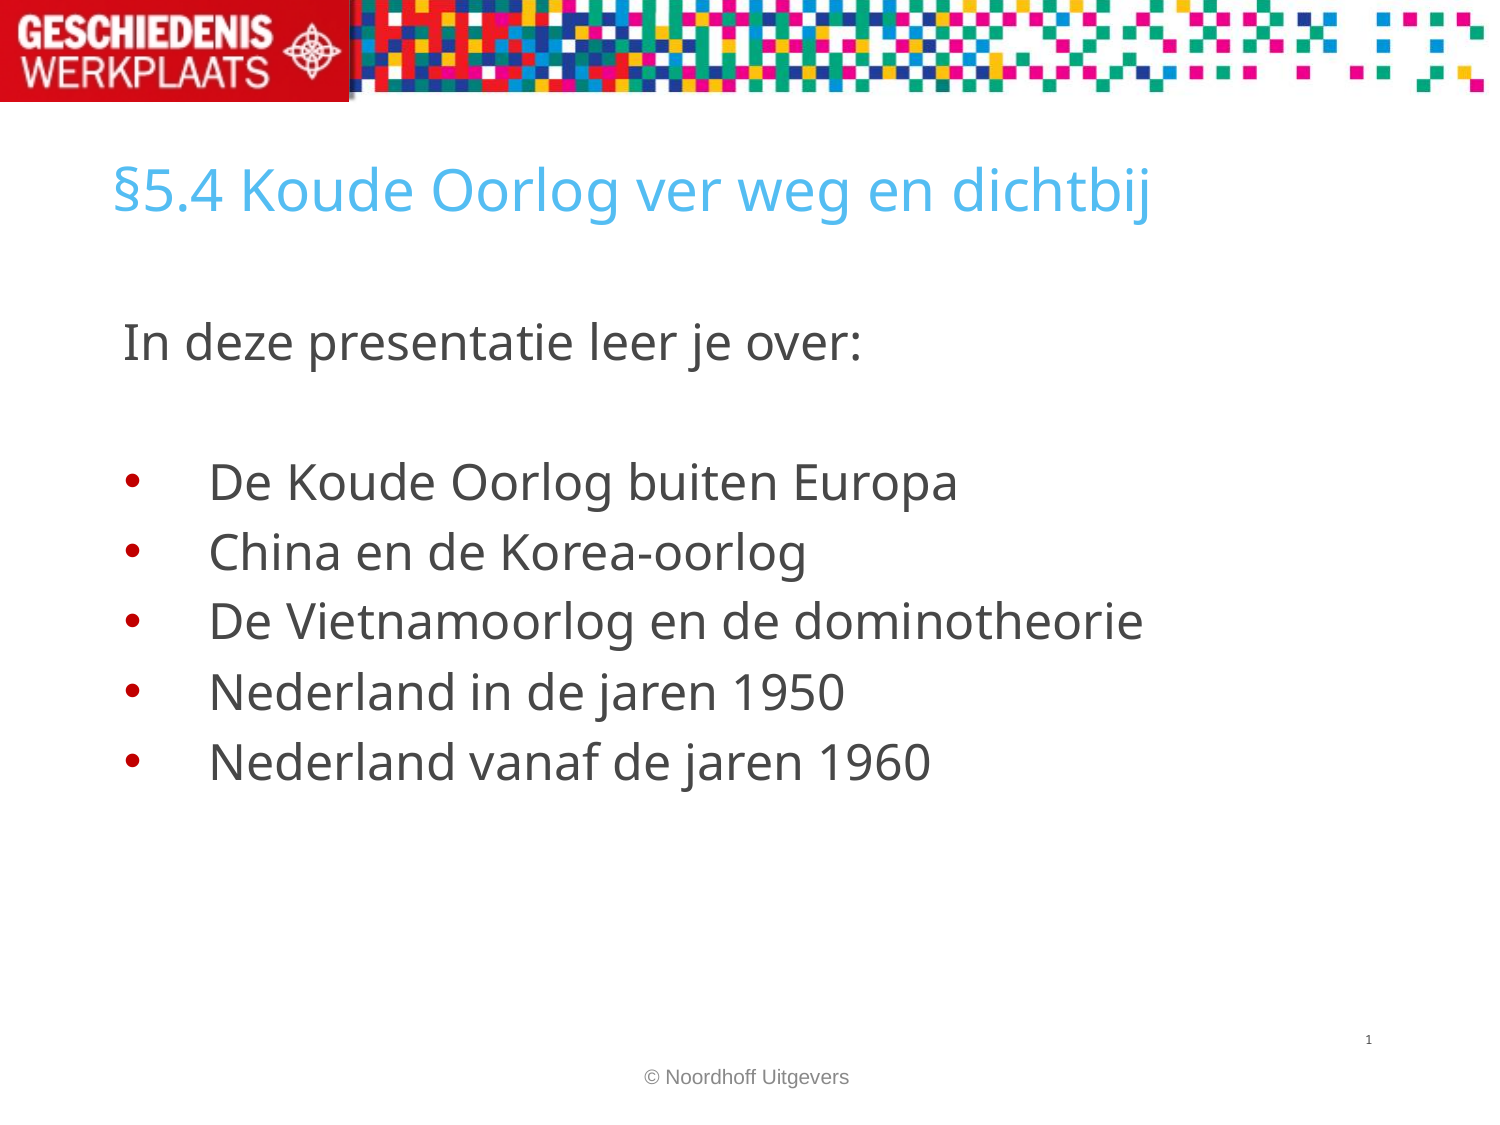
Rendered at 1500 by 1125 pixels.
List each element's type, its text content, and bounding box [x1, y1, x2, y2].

slide_number 1 [1325, 1025, 1388, 1063]
picture [0, 0, 1500, 1125]
text_box © Noordhoff Uitgevers [512, 1045, 988, 1106]
title §5.4 Koude Oorlog ver weg en dichtbij [112, 145, 1401, 256]
list In deze presentatie leer je over: De Koude Oorlog buiten Europa China en de Korea-oorlog De Vietnamoorlog en de dominotheorie Nederland in de jaren 1950 Nederland vanaf de jaren 1960 [123, 302, 1421, 988]
